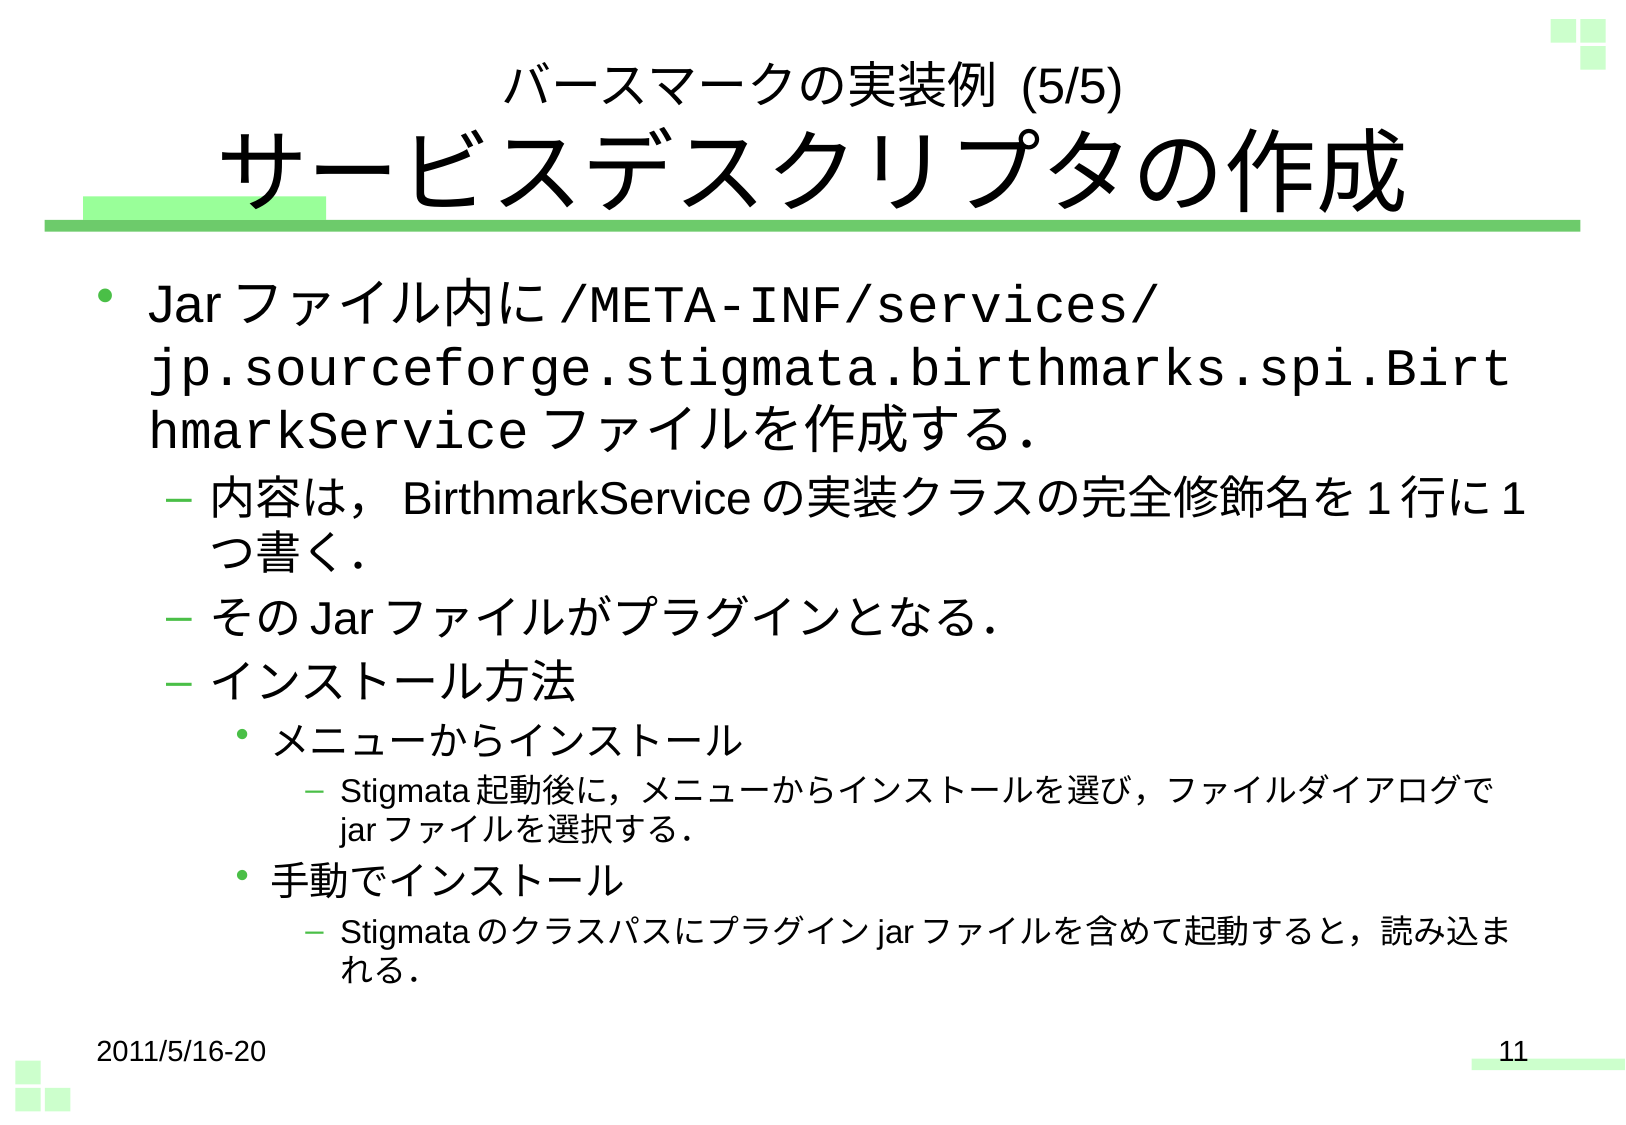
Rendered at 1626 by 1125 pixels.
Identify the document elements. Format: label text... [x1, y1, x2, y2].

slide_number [81, 1024, 461, 1103]
slide_number 11 [1164, 1024, 1544, 1103]
title バースマークの実装例 (5/5) サービスデスクリプタの作成 [81, 45, 1544, 233]
list Jarファイル内に/META-INF/services/jp.sourceforge.stigmata.birthmarks.spi.BirthmarkServiceファイルを作成する． 内容は，BirthmarkServiceの実装クラスの完全修飾名を1行に1つ書く． そのJarファイルがプラグインとなる． インストール方法 メニューからインストール Stigmata起動後に，メニューからインストールを選び，ファイルダイアログでjarファイルを選択する． 手動でインストール Stigmataのクラスパスにプラグインjarファイルを含めて起動すると，読み込まれる． [81, 262, 1544, 1005]
